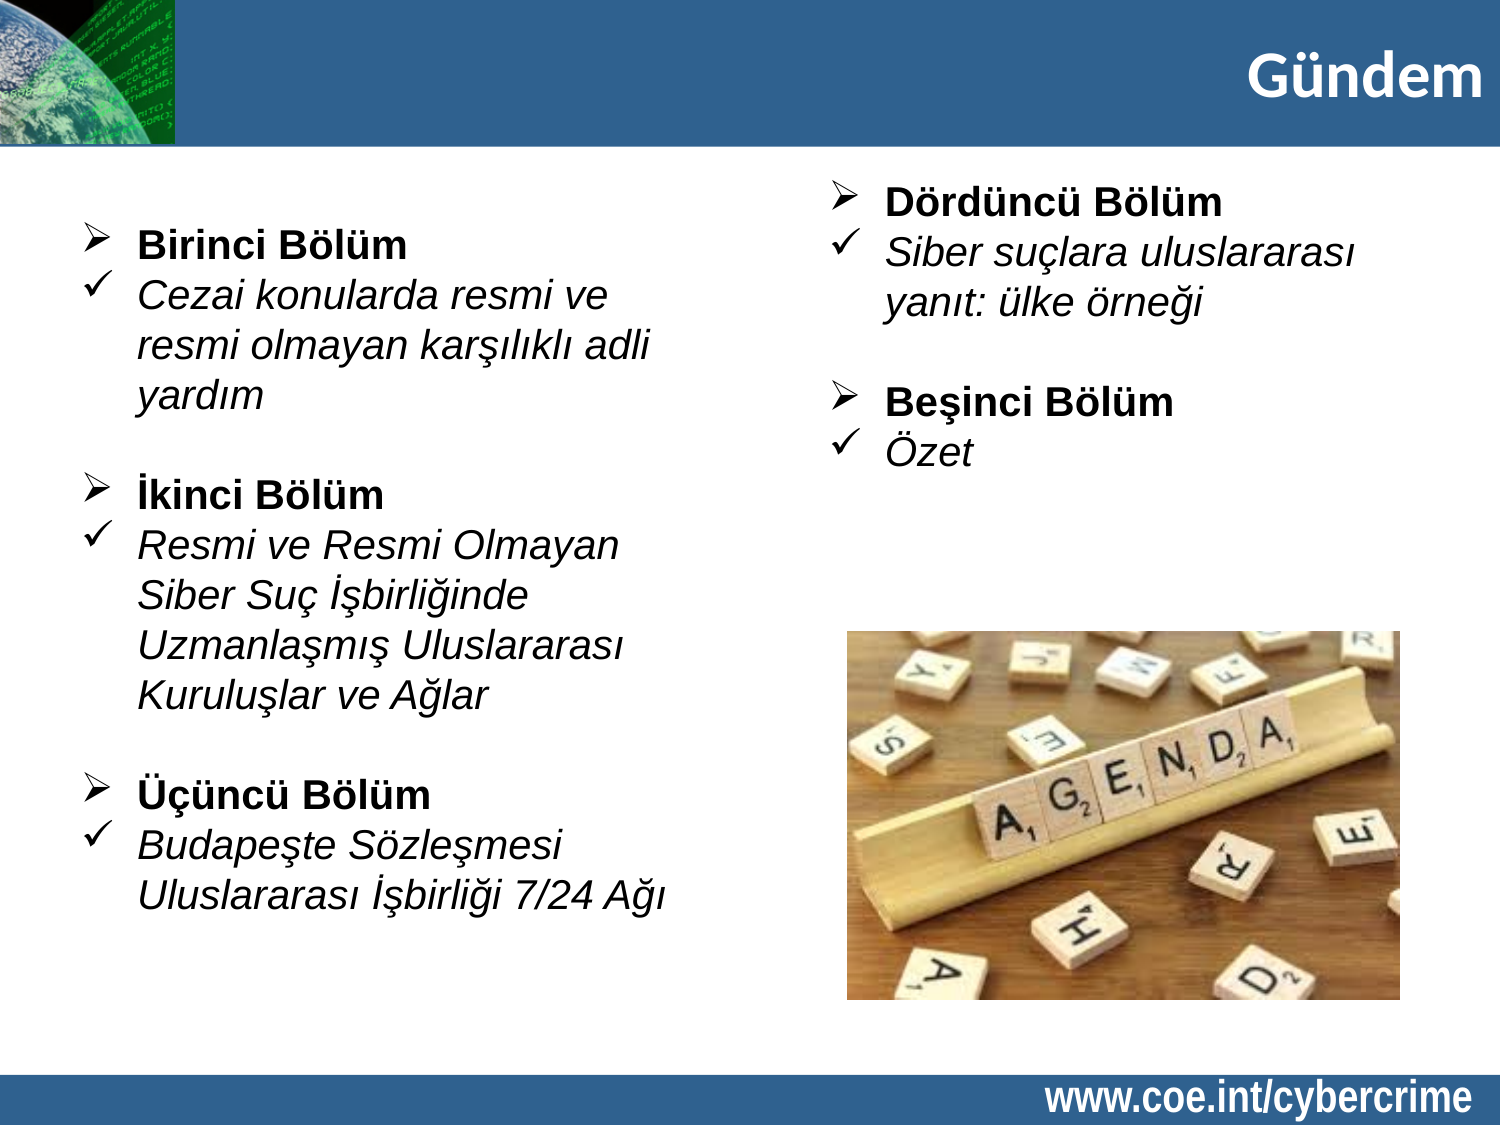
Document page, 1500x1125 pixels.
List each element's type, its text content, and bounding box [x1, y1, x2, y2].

picture [0, 0, 175, 144]
text_box Birinci Bölüm Cezai konularda resmi ve resmi olmayan karşılıklı adli yardım İkinci Bölüm Resmi ve Resmi Olmayan Siber Suç İşbirliğinde Uzmanlaşmış Uluslararası Kuruluşlar ve Ağlar Üçüncü Bölüm Budapeşte Sözleşmesi Uluslararası İşbirliği 7/24 Ağı [66, 210, 688, 926]
text_box [0, 1073, 1030, 1125]
text_box Gündem [177, 0, 1500, 149]
text_box www.coe.int/cybercrime [1030, 1059, 1500, 1125]
picture [846, 631, 1400, 1000]
text_box Dördüncü Bölüm Siber suçlara uluslararası yanıt: ülke örneği Beşinci Bölüm Özet [813, 167, 1472, 483]
